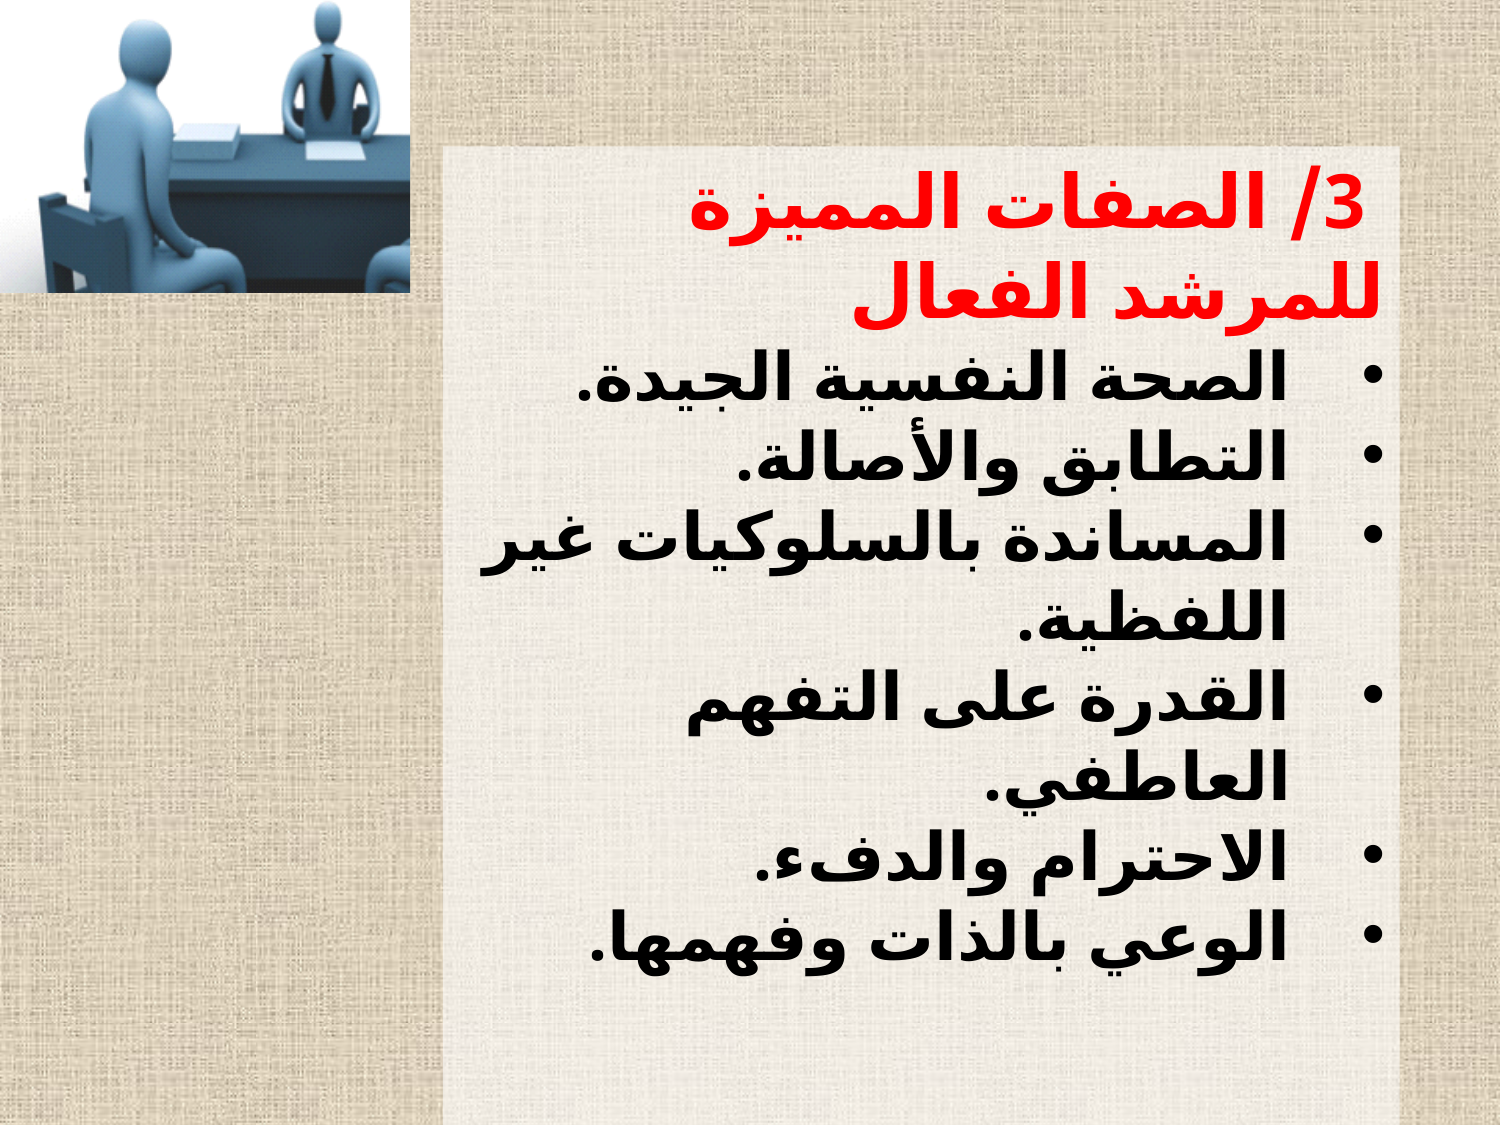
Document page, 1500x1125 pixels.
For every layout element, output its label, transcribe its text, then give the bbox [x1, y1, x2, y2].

text_box 3/ الصفات المميزة للمرشد الفعال الصحة النفسية الجيدة. التطابق والأصالة. المساندة بالسلوكيات غير اللفظية. القدرة على التفهم العاطفي. الاحترام والدفء. الوعي بالذات وفهمها. [442, 146, 1400, 1125]
picture [0, 0, 1500, 1125]
